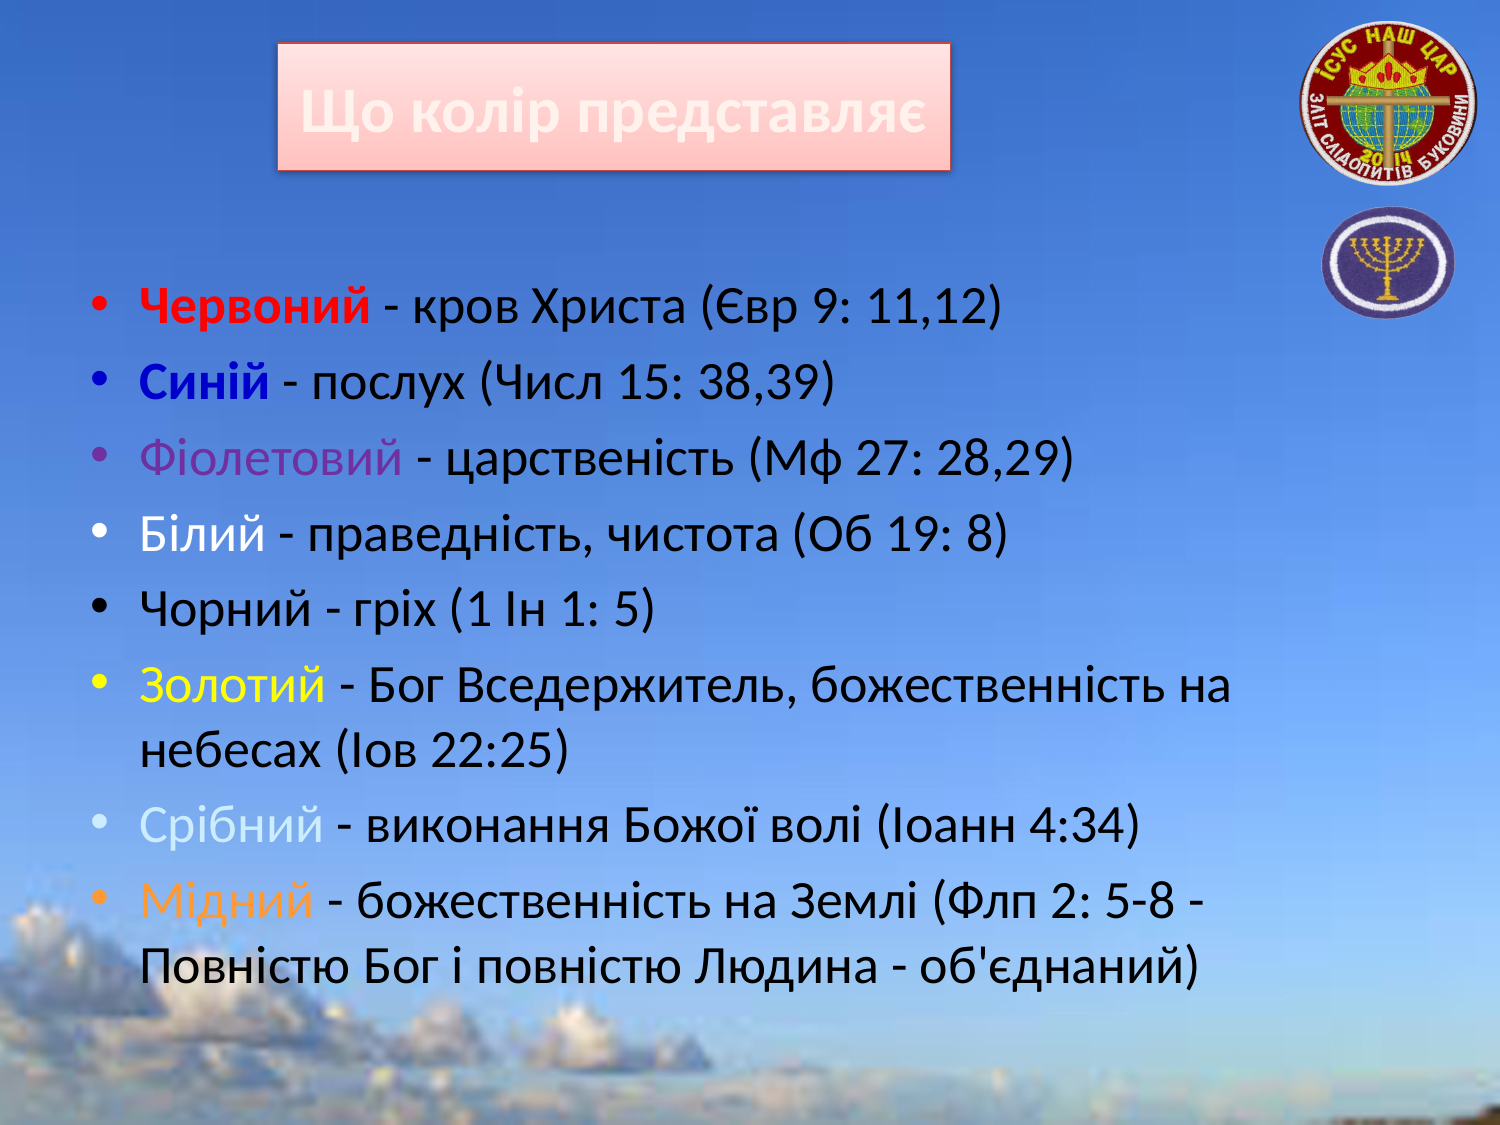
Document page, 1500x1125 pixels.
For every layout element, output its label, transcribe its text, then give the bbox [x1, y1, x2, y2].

picture [0, 0, 1500, 1125]
list Червоний - кров Христа (Євр 9: 11,12) Синій - послух (Числ 15: 38,39) Фіолетовий - царственість (Мф 27: 28,29) Білий - праведність, чистота (Об 19: 8) Чорний - гріх (1 Ін 1: 5) Золотий - Бог Вседержитель, божественність на небесах (Іов 22:25) Срібний - виконання Божої волі (Іоанн 4:34) Мідний - божественність на Землі (Флп 2: 5-8 - Повністю Бог і повністю Людина - об'єднаний) [75, 262, 1425, 1005]
text_box Що колір представляє [277, 42, 951, 171]
